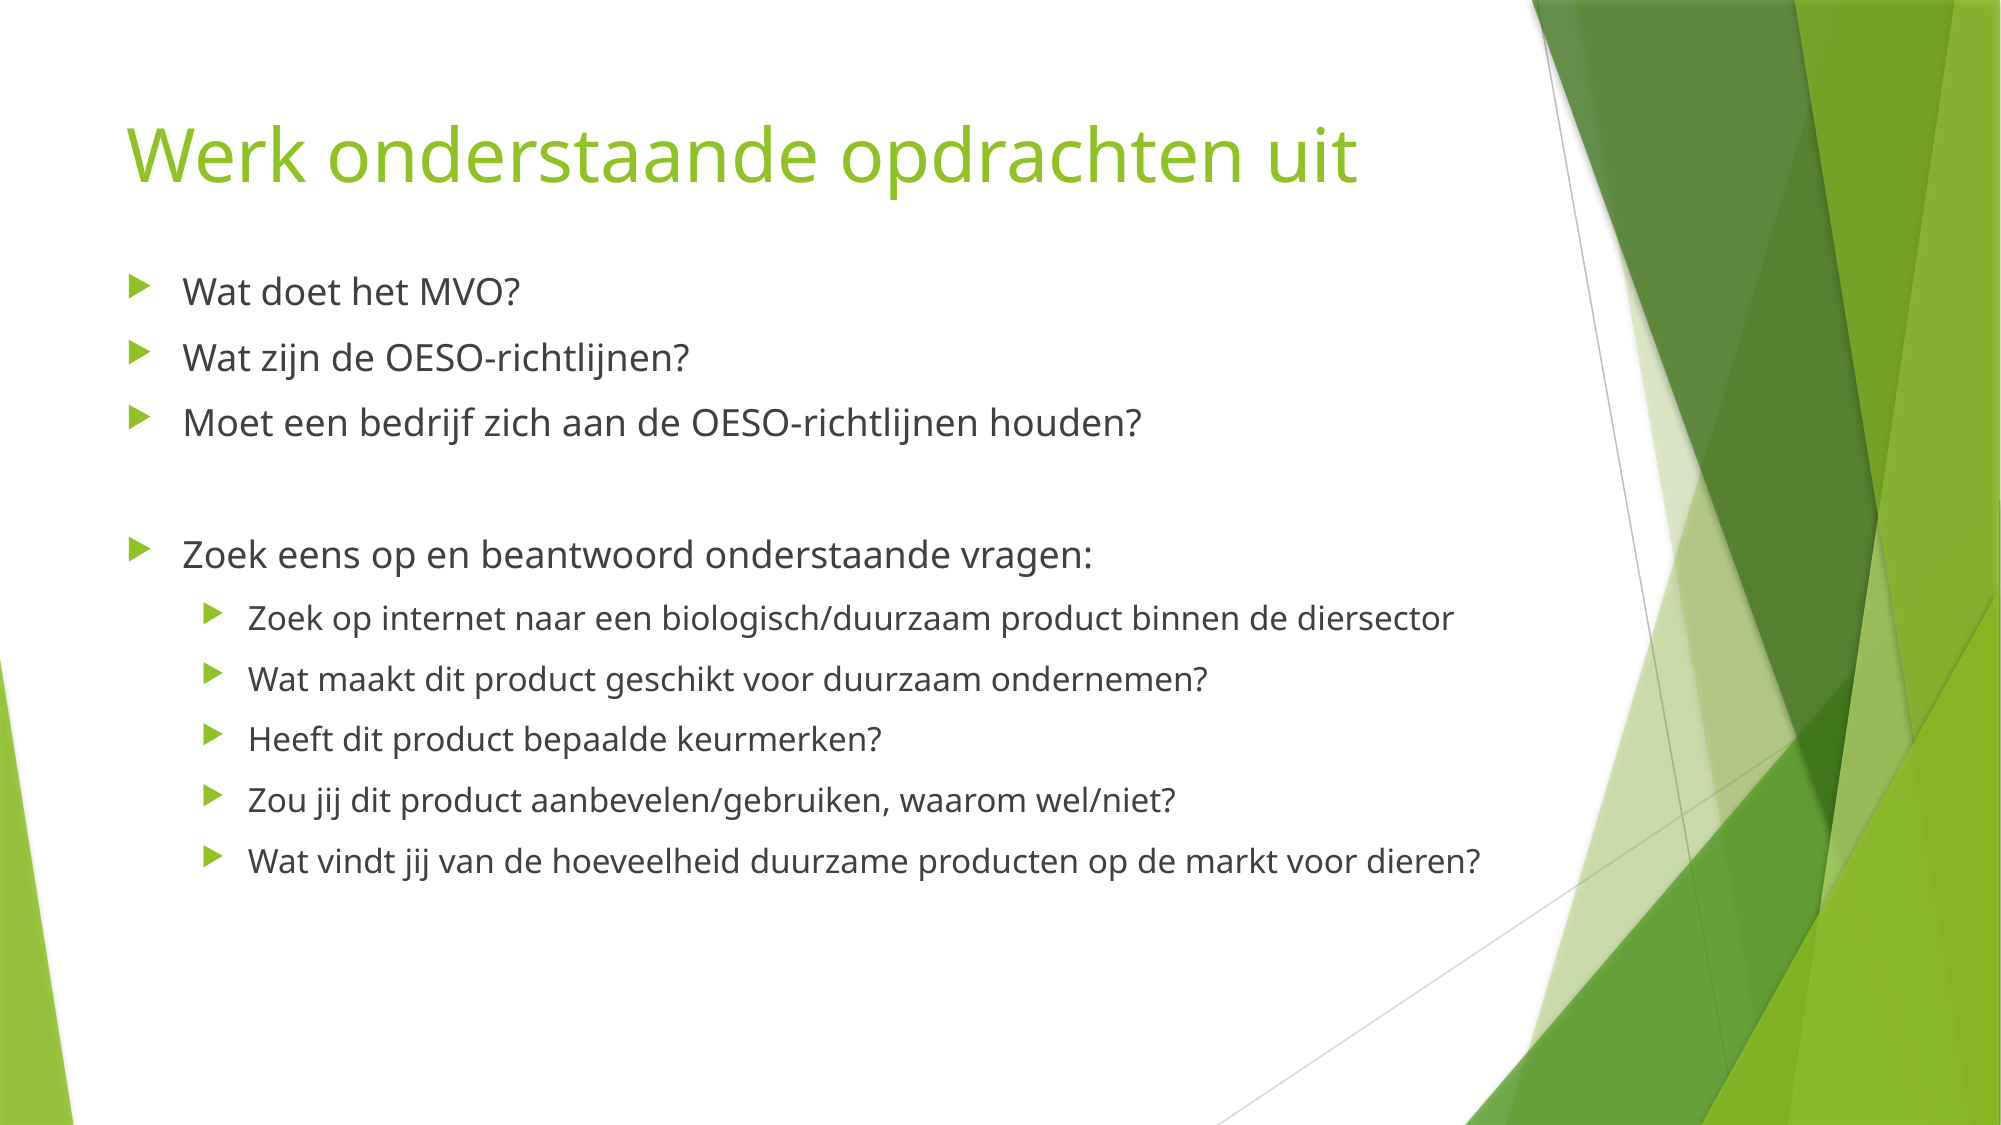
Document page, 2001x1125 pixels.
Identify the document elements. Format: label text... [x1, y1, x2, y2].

title Werk onderstaande opdrachten uit [111, 99, 1522, 245]
list Wat doet het MVO? Wat zijn de OESO-richtlijnen? Moet een bedrijf zich aan de OESO-richtlijnen houden? Zoek eens op en beantwoord onderstaande vragen: Zoek op internet naar een biologisch/duurzaam product binnen de diersector Wat maakt dit product geschikt voor duurzaam ondernemen? Heeft dit product bepaalde keurmerken? Zou jij dit product aanbevelen/gebruiken, waarom wel/niet? Wat vindt jij van de hoeveelheid duurzame producten op de markt voor dieren? [111, 260, 1522, 897]
